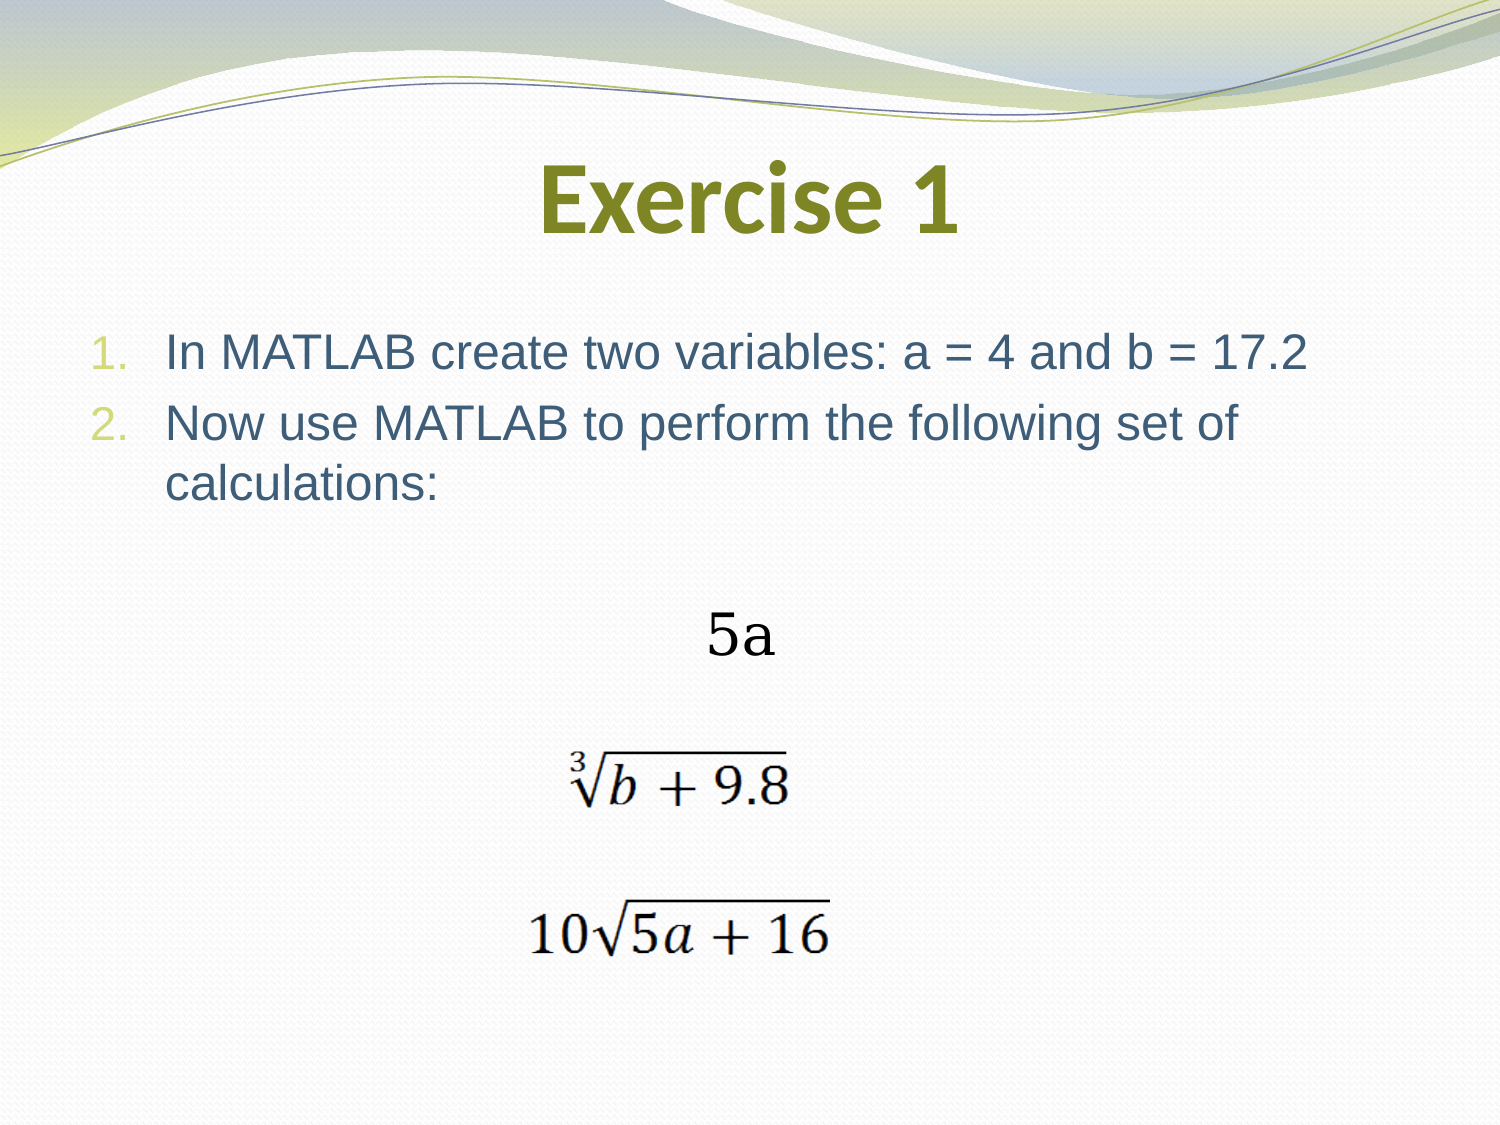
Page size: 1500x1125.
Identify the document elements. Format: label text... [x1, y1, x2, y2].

title Exercise 1 [75, 154, 1425, 165]
list In MATLAB create two variables: a = 4 and b = 17.2 Now use MATLAB to perform the following set of calculations: 5a [75, 312, 1425, 700]
picture [565, 738, 790, 830]
text_box [0, 0, 1500, 75]
picture [525, 887, 830, 979]
title Exercise 1 [75, 166, 1425, 255]
title Exercise 1 [75, 75, 1425, 151]
